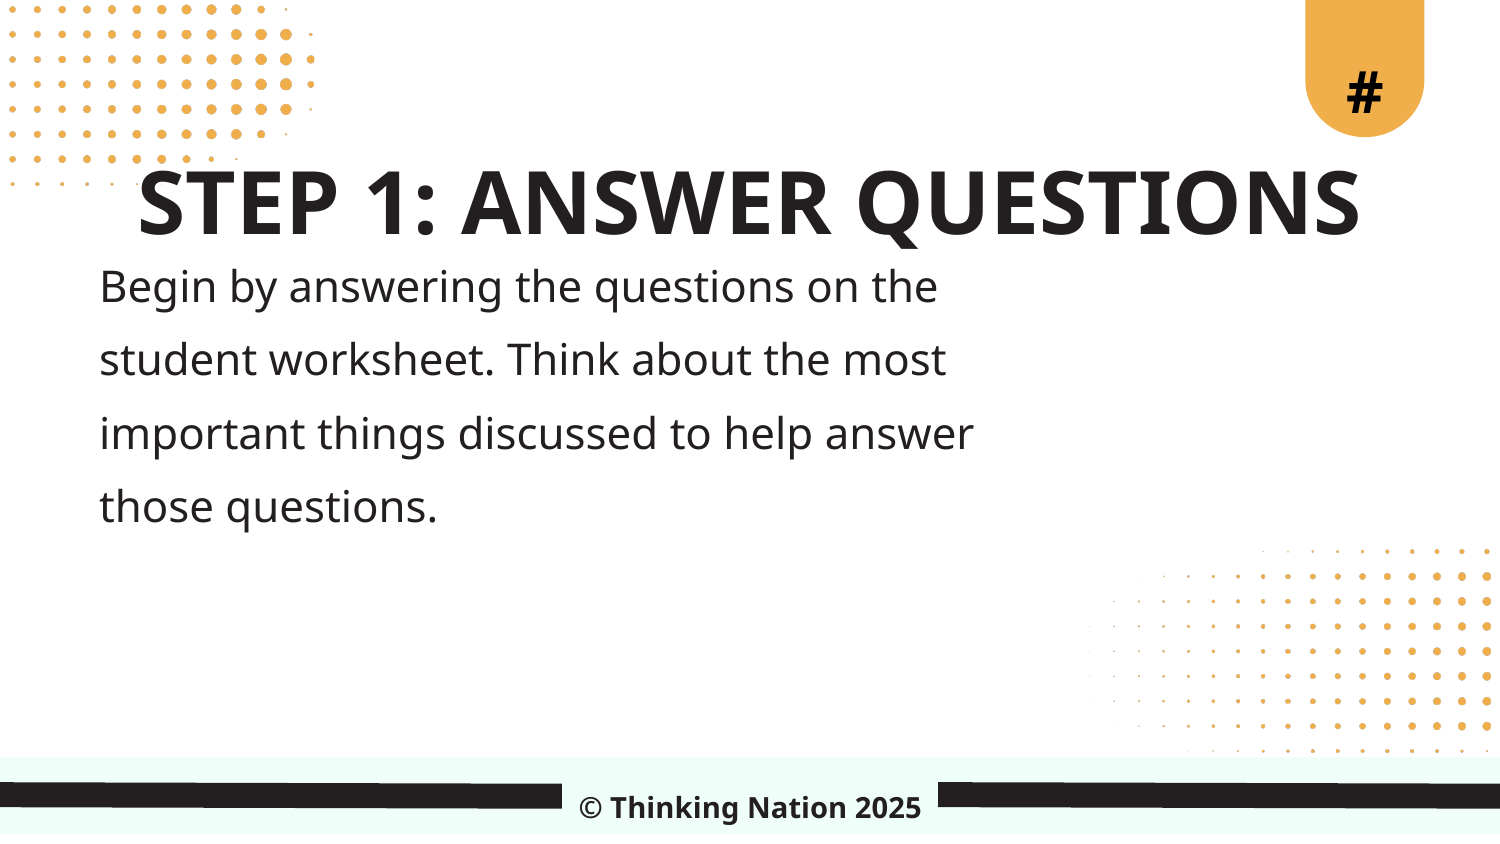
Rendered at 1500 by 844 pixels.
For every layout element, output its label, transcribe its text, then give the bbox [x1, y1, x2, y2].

text_box [0, 0, 315, 186]
text_box STEP 1: ANSWER QUESTIONS [110, 105, 1390, 253]
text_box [0, 756, 1500, 835]
text_box [1064, 549, 1500, 754]
text_box Begin by answering the questions on the student worksheet. Think about the most important things discussed to help answer those questions. [99, 237, 985, 532]
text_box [1300, 0, 1430, 138]
